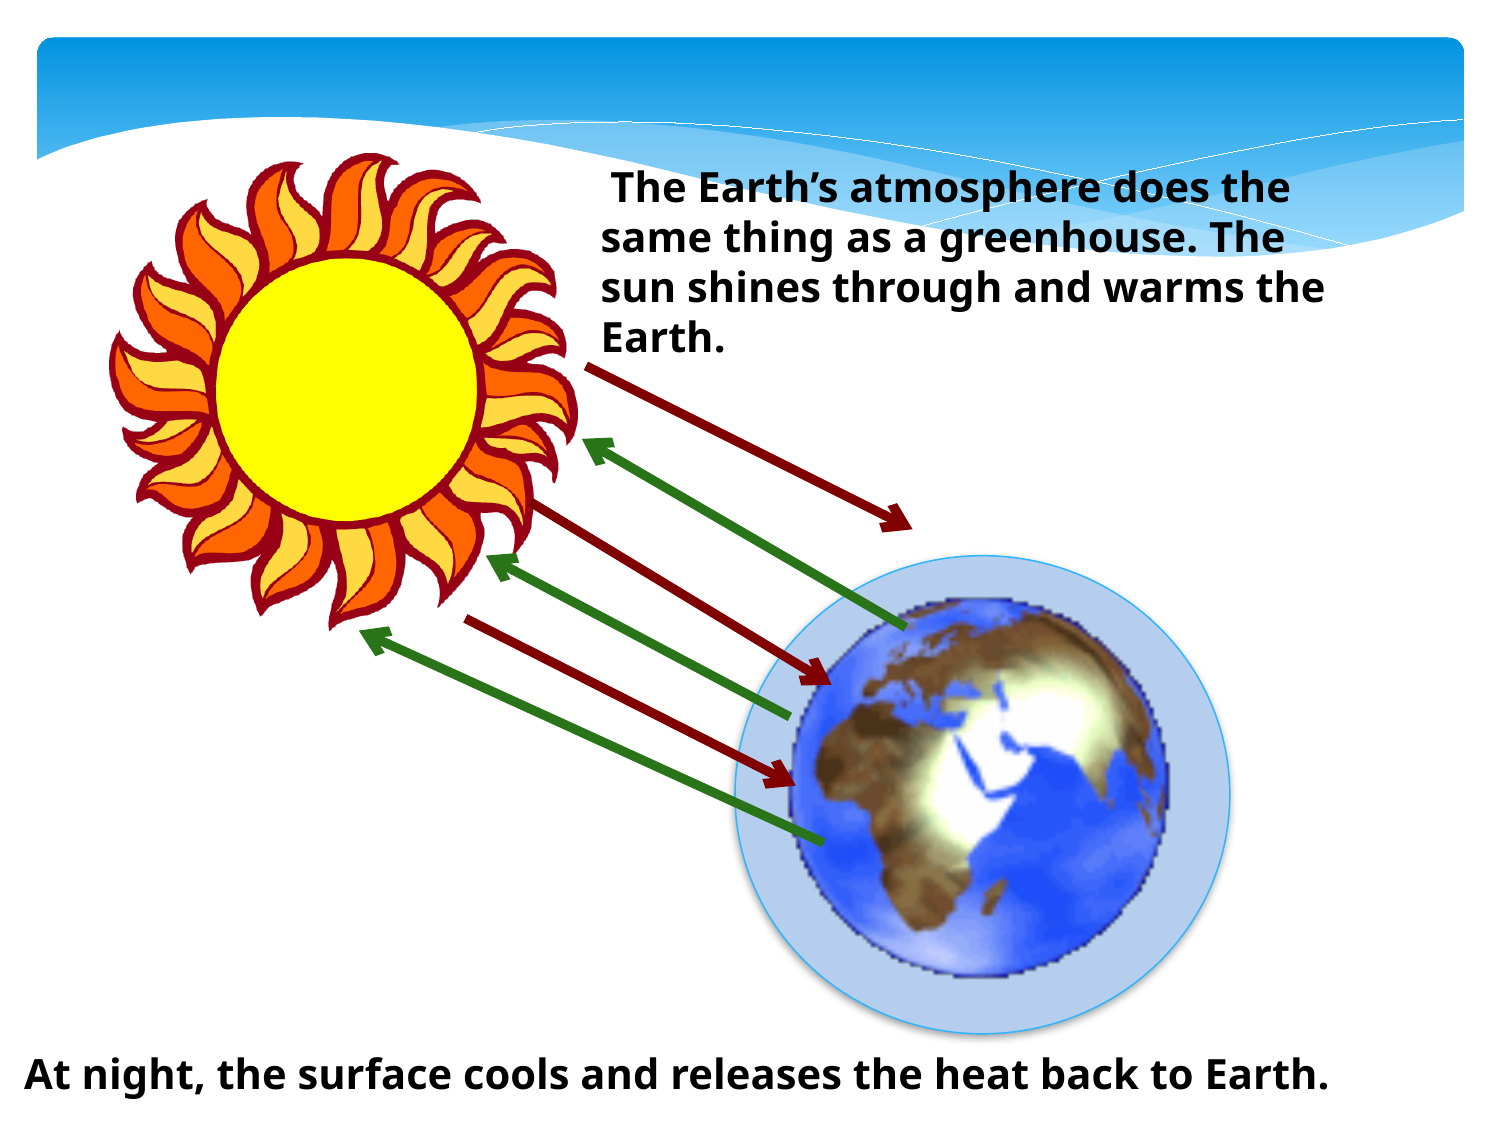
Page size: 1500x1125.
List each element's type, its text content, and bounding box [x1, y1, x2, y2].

text_box [865, 1006, 1100, 1035]
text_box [485, 555, 791, 628]
picture [755, 583, 1199, 996]
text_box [358, 630, 824, 844]
text_box [741, 853, 749, 877]
picture [104, 153, 583, 631]
text_box [1205, 688, 1231, 901]
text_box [585, 365, 913, 530]
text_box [581, 438, 907, 628]
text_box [465, 618, 479, 628]
text_box At night, the surface cools and releases the heat back to Earth. [9, 1040, 1345, 1106]
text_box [529, 501, 575, 553]
text_box The Earth’s atmosphere does the same thing as a greenhouse. The sun shines through and warms the Earth. [585, 153, 1387, 369]
text_box [912, 554, 1098, 582]
